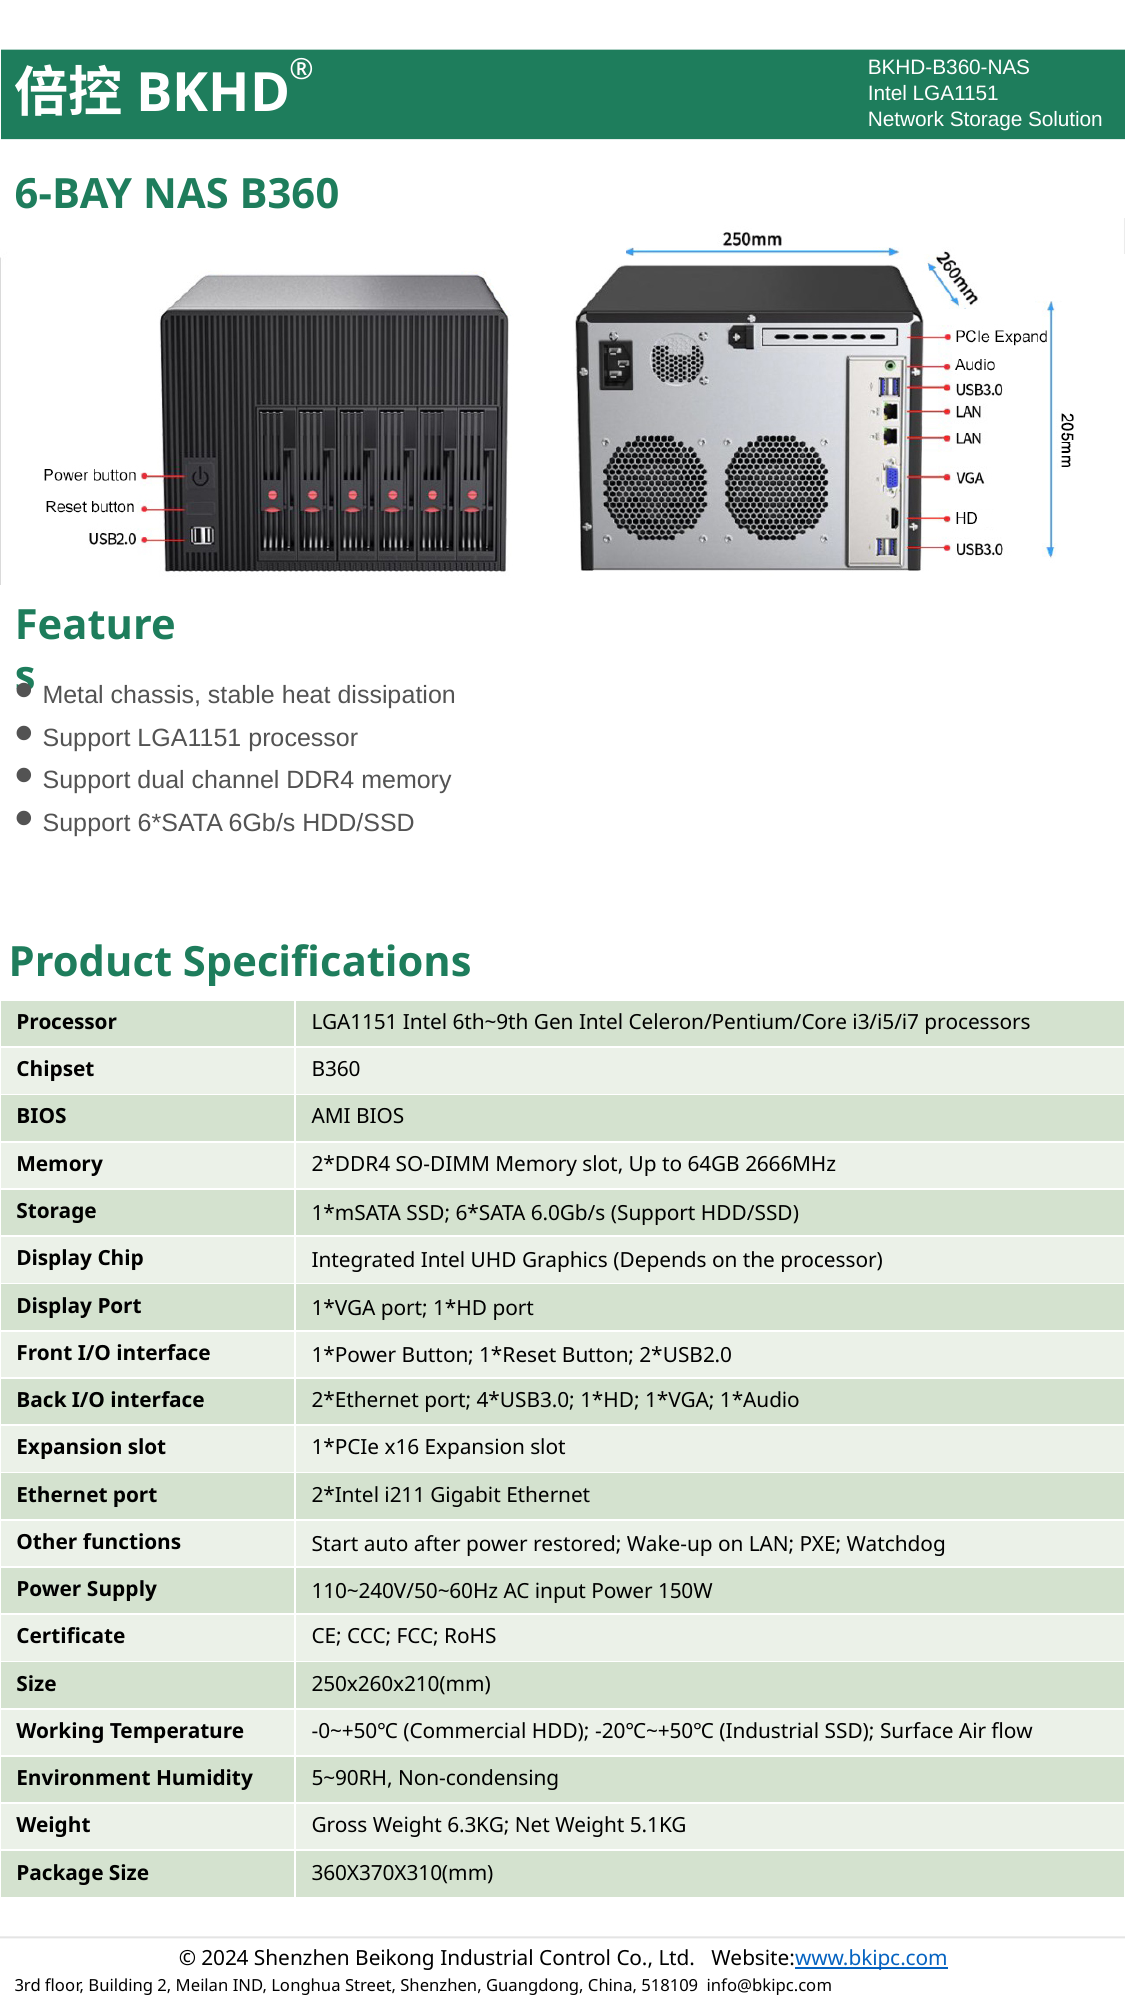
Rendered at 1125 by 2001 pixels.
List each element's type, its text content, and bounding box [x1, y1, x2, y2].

text_box 6-BAY NAS B360 [0, 158, 402, 218]
table_cell Start auto after power restored; Wake-up on LAN; PXE; Watchdog [296, 1521, 1124, 1566]
table_cell 250x260x210(mm) [296, 1662, 1124, 1708]
table_cell 110~240V/50~60Hz AC input Power 150W [296, 1568, 1124, 1613]
table_cell 2*DDR4 SO-DIMM Memory slot, Up to 64GB 2666MHz [296, 1143, 1124, 1188]
table_cell 1*PCIe x16 Expansion slot [296, 1426, 1124, 1472]
table_cell Power Supply [1, 1568, 294, 1613]
table_cell Environment Humidity [1, 1757, 294, 1802]
table_cell Chipset [1, 1048, 294, 1094]
table_header Processor [1, 1001, 294, 1046]
table_cell 1*mSATA SSD; 6*SATA 6.0Gb/s (Support HDD/SSD) [296, 1190, 1124, 1235]
text_box Metal chassis, stable heat dissipation Support LGA1151 processor Support dual channel DDR4 memory Support 6*SATA 6Gb/s HDD/SSD [0, 671, 591, 849]
table_cell Expansion slot [1, 1426, 294, 1472]
table_cell Display Chip [1, 1237, 294, 1283]
table_cell Storage [1, 1190, 294, 1235]
table_cell BIOS [1, 1095, 294, 1141]
table_cell 360X370X310(mm) [296, 1851, 1124, 1897]
table_cell Memory [1, 1143, 294, 1188]
table_cell AMI BIOS [296, 1095, 1124, 1141]
table_cell Weight [1, 1804, 294, 1849]
table_cell Package Size [1, 1851, 294, 1897]
table_cell Integrated Intel UHD Graphics (Depends on the processor) [296, 1237, 1124, 1283]
table_cell Ethernet port [1, 1473, 294, 1519]
table_cell Other functions [1, 1521, 294, 1566]
table_cell Working Temperature [1, 1710, 294, 1755]
table_header LGA1151 Intel 6th~9th Gen Intel Celeron/Pentium/Core i3/i5/i7 processors [296, 1001, 1124, 1046]
table_cell Back I/O interface [1, 1379, 294, 1424]
table_cell Display Port [1, 1284, 294, 1330]
table_cell B360 [296, 1048, 1124, 1094]
picture [0, 218, 1125, 585]
table_cell CE; CCC; FCC; RoHS [296, 1615, 1124, 1661]
text_box BKHD-B360-NAS Intel LGA1151 Network Storage Solution [853, 49, 1125, 141]
table_cell Size [1, 1662, 294, 1708]
table_cell Front I/O interface [1, 1332, 294, 1377]
table_cell 5~90RH, Non-condensing [296, 1757, 1124, 1802]
table_cell Certificate [1, 1615, 294, 1661]
table_cell 2*Ethernet port; 4*USB3.0; 1*HD; 1*VGA; 1*Audio [296, 1379, 1124, 1424]
table_cell 2*Intel i211 Gigabit Ethernet [296, 1473, 1124, 1519]
table_cell -0~+50℃ (Commercial HDD); -20℃~+50℃ (Industrial SSD); Surface Air flow [296, 1710, 1124, 1755]
table_cell 1*VGA port; 1*HD port [296, 1284, 1124, 1330]
table_cell Gross Weight 6.3KG; Net Weight 5.1KG [296, 1804, 1124, 1849]
table_cell 1*Power Button; 1*Reset Button; 2*USB2.0 [296, 1332, 1124, 1377]
